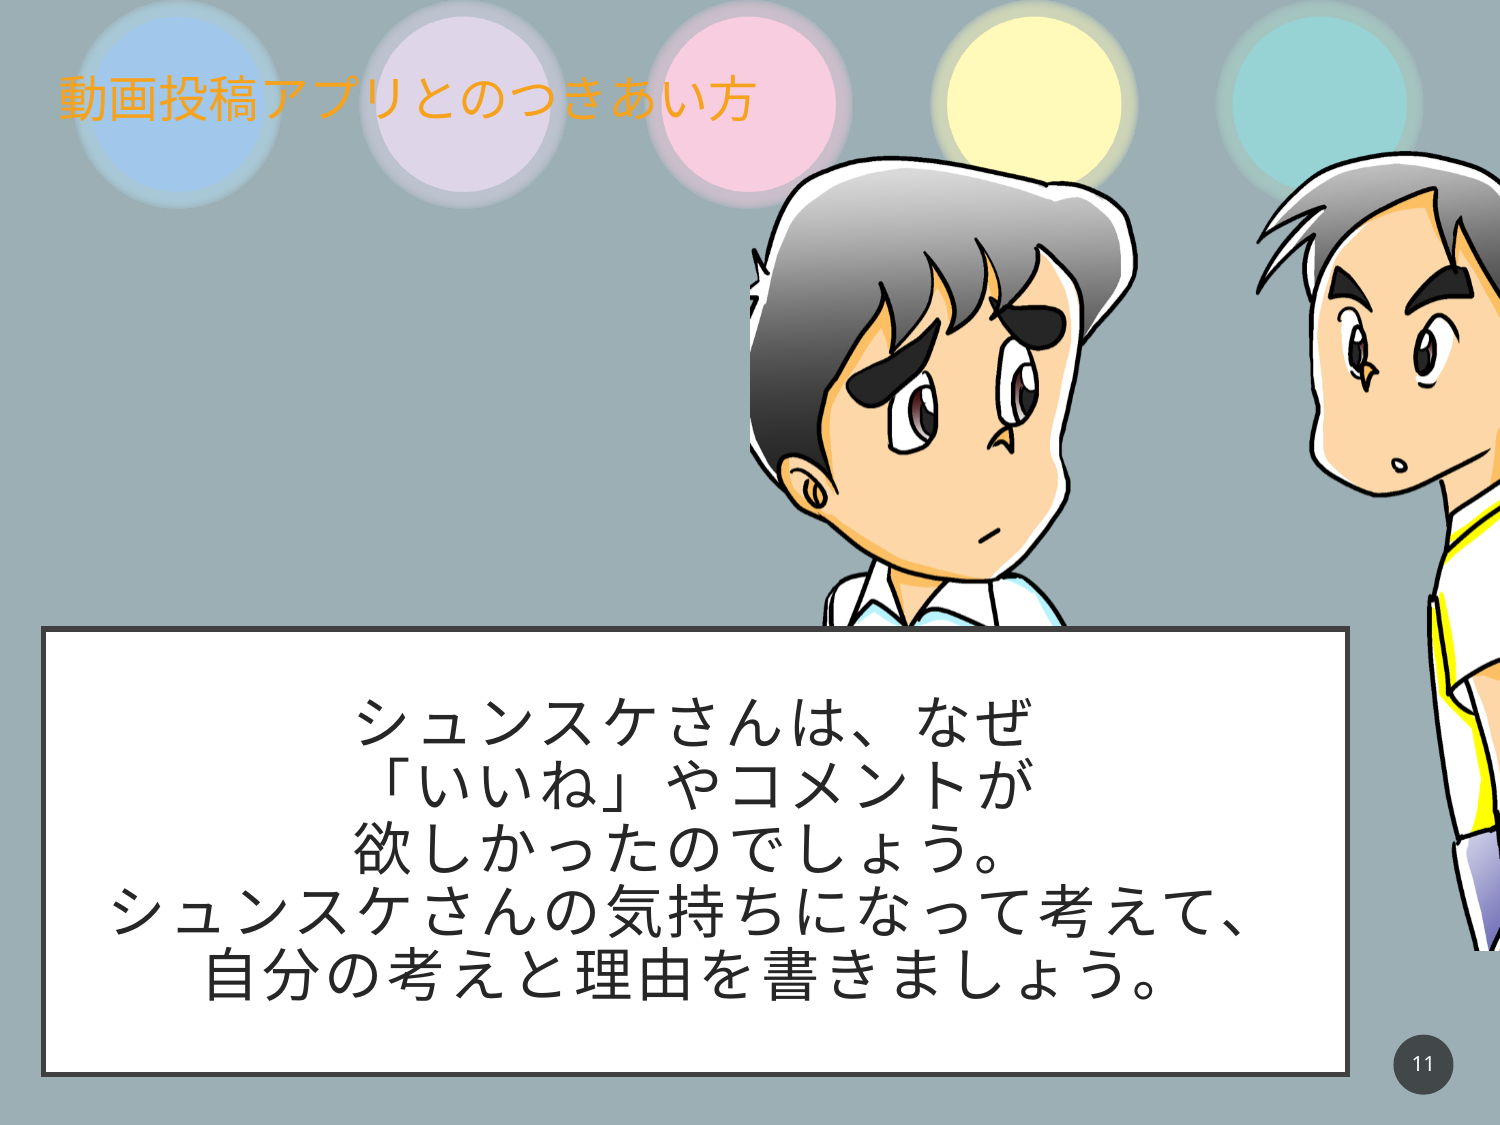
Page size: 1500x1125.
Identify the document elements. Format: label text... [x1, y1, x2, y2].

title シュンスケさんは、なぜ 「いいね」やコメントが 欲しかったのでしょう。 シュンスケさんの気持ちになって考えて、 自分の考えと理由を書きましょう。 [41, 626, 1350, 1077]
picture [73, 0, 1500, 951]
slide_number 11 [1393, 1034, 1454, 1095]
